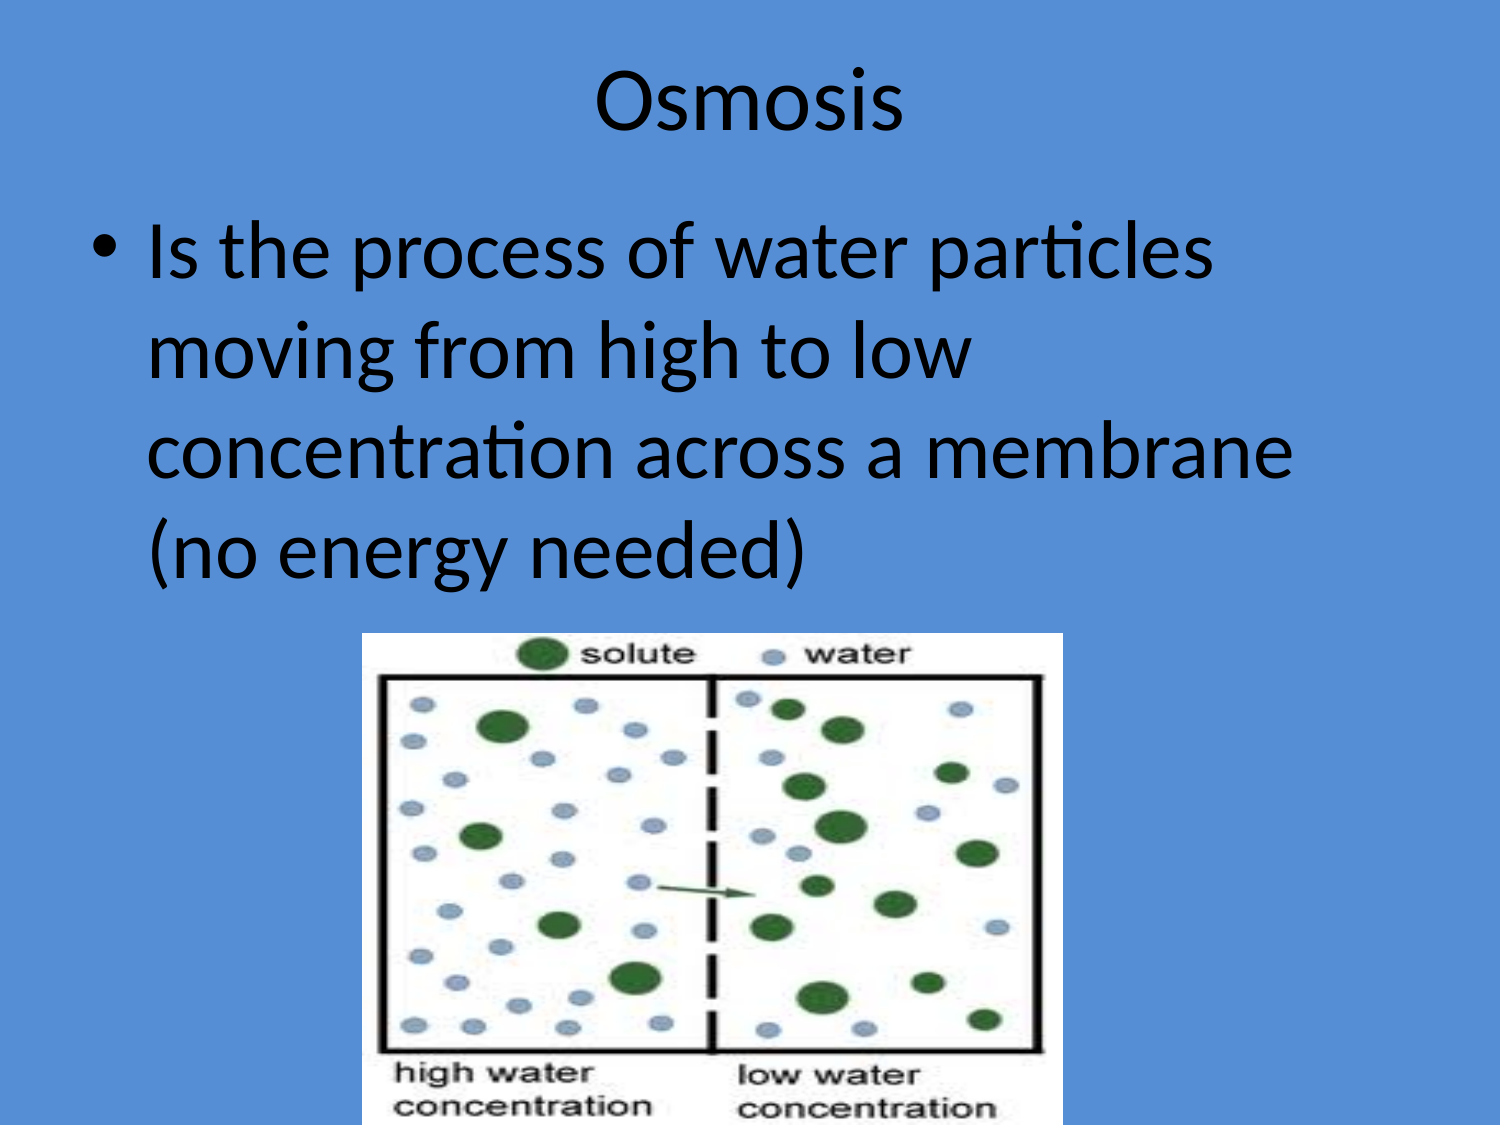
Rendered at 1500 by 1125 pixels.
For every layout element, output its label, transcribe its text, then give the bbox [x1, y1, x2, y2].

picture [362, 632, 1063, 1125]
title Osmosis [75, 0, 1425, 187]
list Is the process of water particles moving from high to low concentration across a membrane (no energy needed) [75, 187, 1425, 930]
